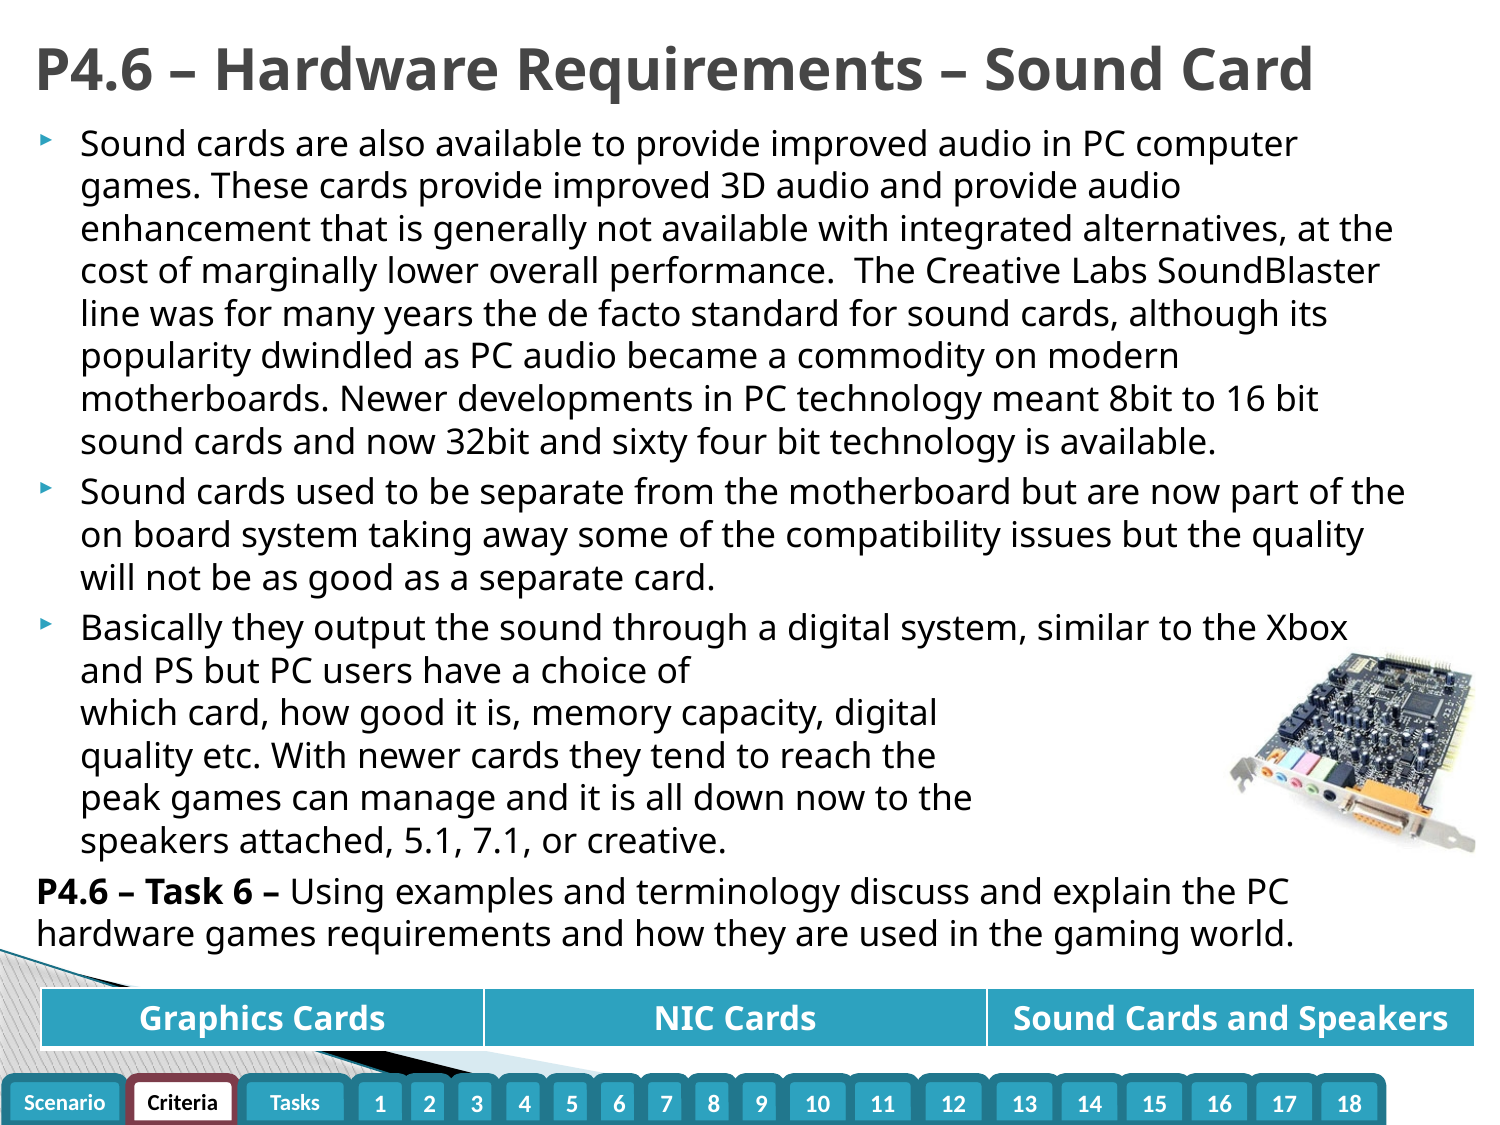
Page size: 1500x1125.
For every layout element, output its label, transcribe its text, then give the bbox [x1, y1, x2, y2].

picture [1215, 646, 1476, 858]
list Sound cards are also available to provide improved audio in PC computer games. These cards provide improved 3D audio and provide audio enhancement that is generally not available with integrated alternatives, at the cost of marginally lower overall performance. The Creative Labs SoundBlaster line was for many years the de facto standard for sound cards, although its popularity dwindled as PC audio became a commodity on modern motherboards. Newer developments in PC technology meant 8bit to 16 bit sound cards and now 32bit and sixty four bit technology is available. Sound cards used to be separate from the motherboard but are now part of the on board system taking away some of the compatibility issues but the quality will not be as good as a separate card. Basically they output the sound through a digital system, similar to the Xbox and PS but PC users have a choice of which card, how good it is, memory capacity, digital quality etc. With newer cards they tend to reach the peak games can manage and it is all down now to the speakers attached, 5.1, 7.1, or creative. P4.6 – Task 6 – Using examples and terminology discuss and explain the PC hardware games requirements and how they are used in the gaming world. [21, 114, 1436, 1071]
table_header Sound Cards and Speakers [988, 989, 1474, 1046]
table_header NIC Cards [485, 989, 986, 1046]
table_header Graphics Cards [42, 989, 483, 1046]
title P4.6 – Hardware Requirements – Sound Card [19, 21, 1483, 114]
